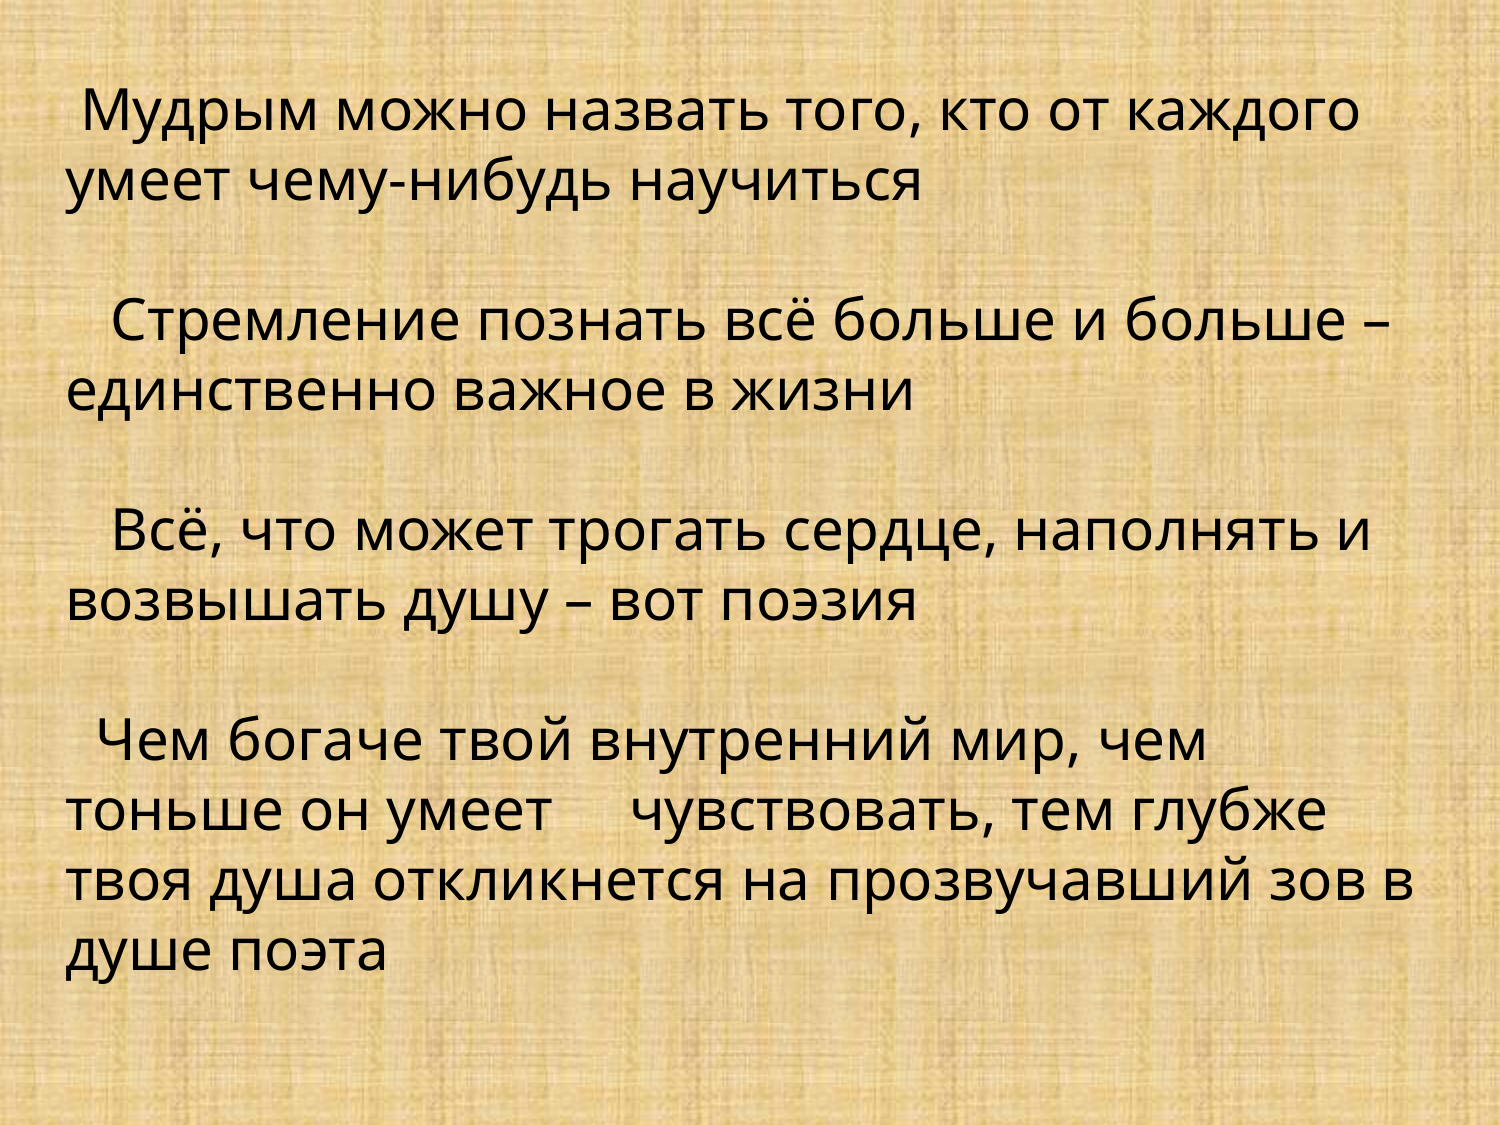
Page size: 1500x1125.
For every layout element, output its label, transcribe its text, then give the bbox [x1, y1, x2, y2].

picture [0, 0, 1500, 1125]
title Мудрым можно назвать того, кто от каждого умеет чему-нибудь научиться Стремление познать всё больше и больше – единственно важное в жизни Всё, что может трогать сердце, наполнять и возвышать душу – вот поэзия Чем богаче твой внутренний мир, чем тоньше он умеет чувствовать, тем глубже твоя душа откликнется на прозвучавший зов в душе поэта [49, 62, 1451, 1063]
